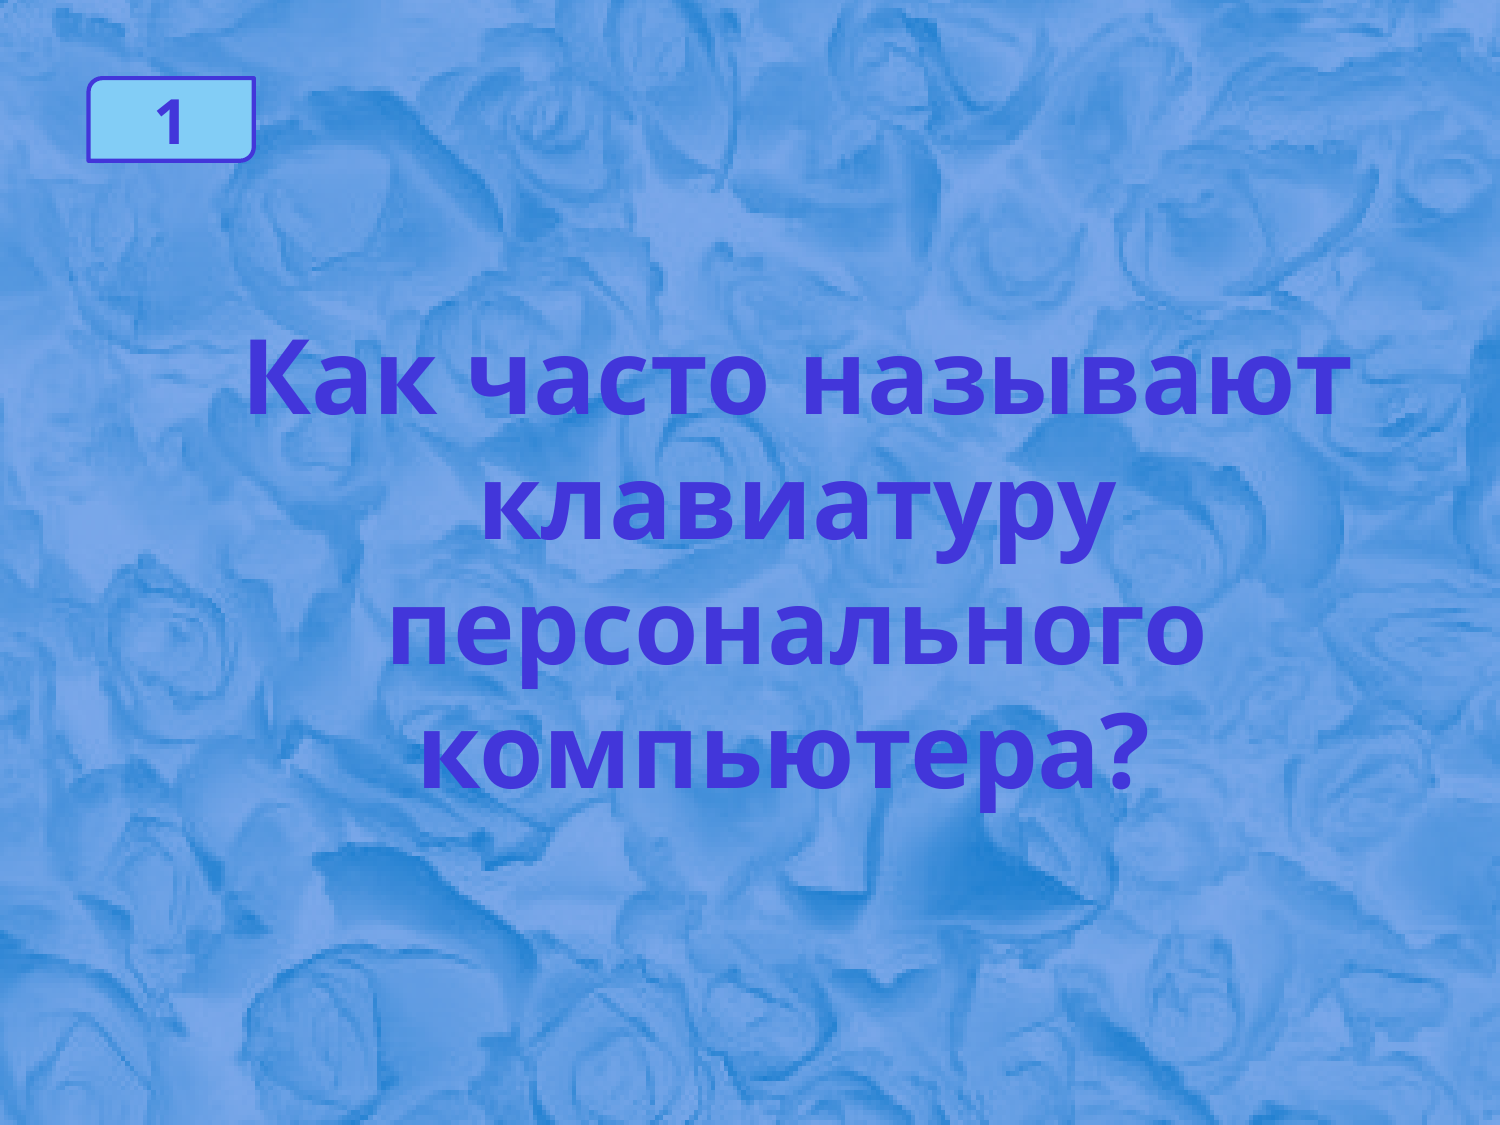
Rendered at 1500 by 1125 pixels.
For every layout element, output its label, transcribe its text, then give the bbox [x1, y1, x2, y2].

text_box Как часто называют клавиатуру персонального компьютера? [194, 302, 1400, 818]
text_box 1 [86, 76, 256, 163]
